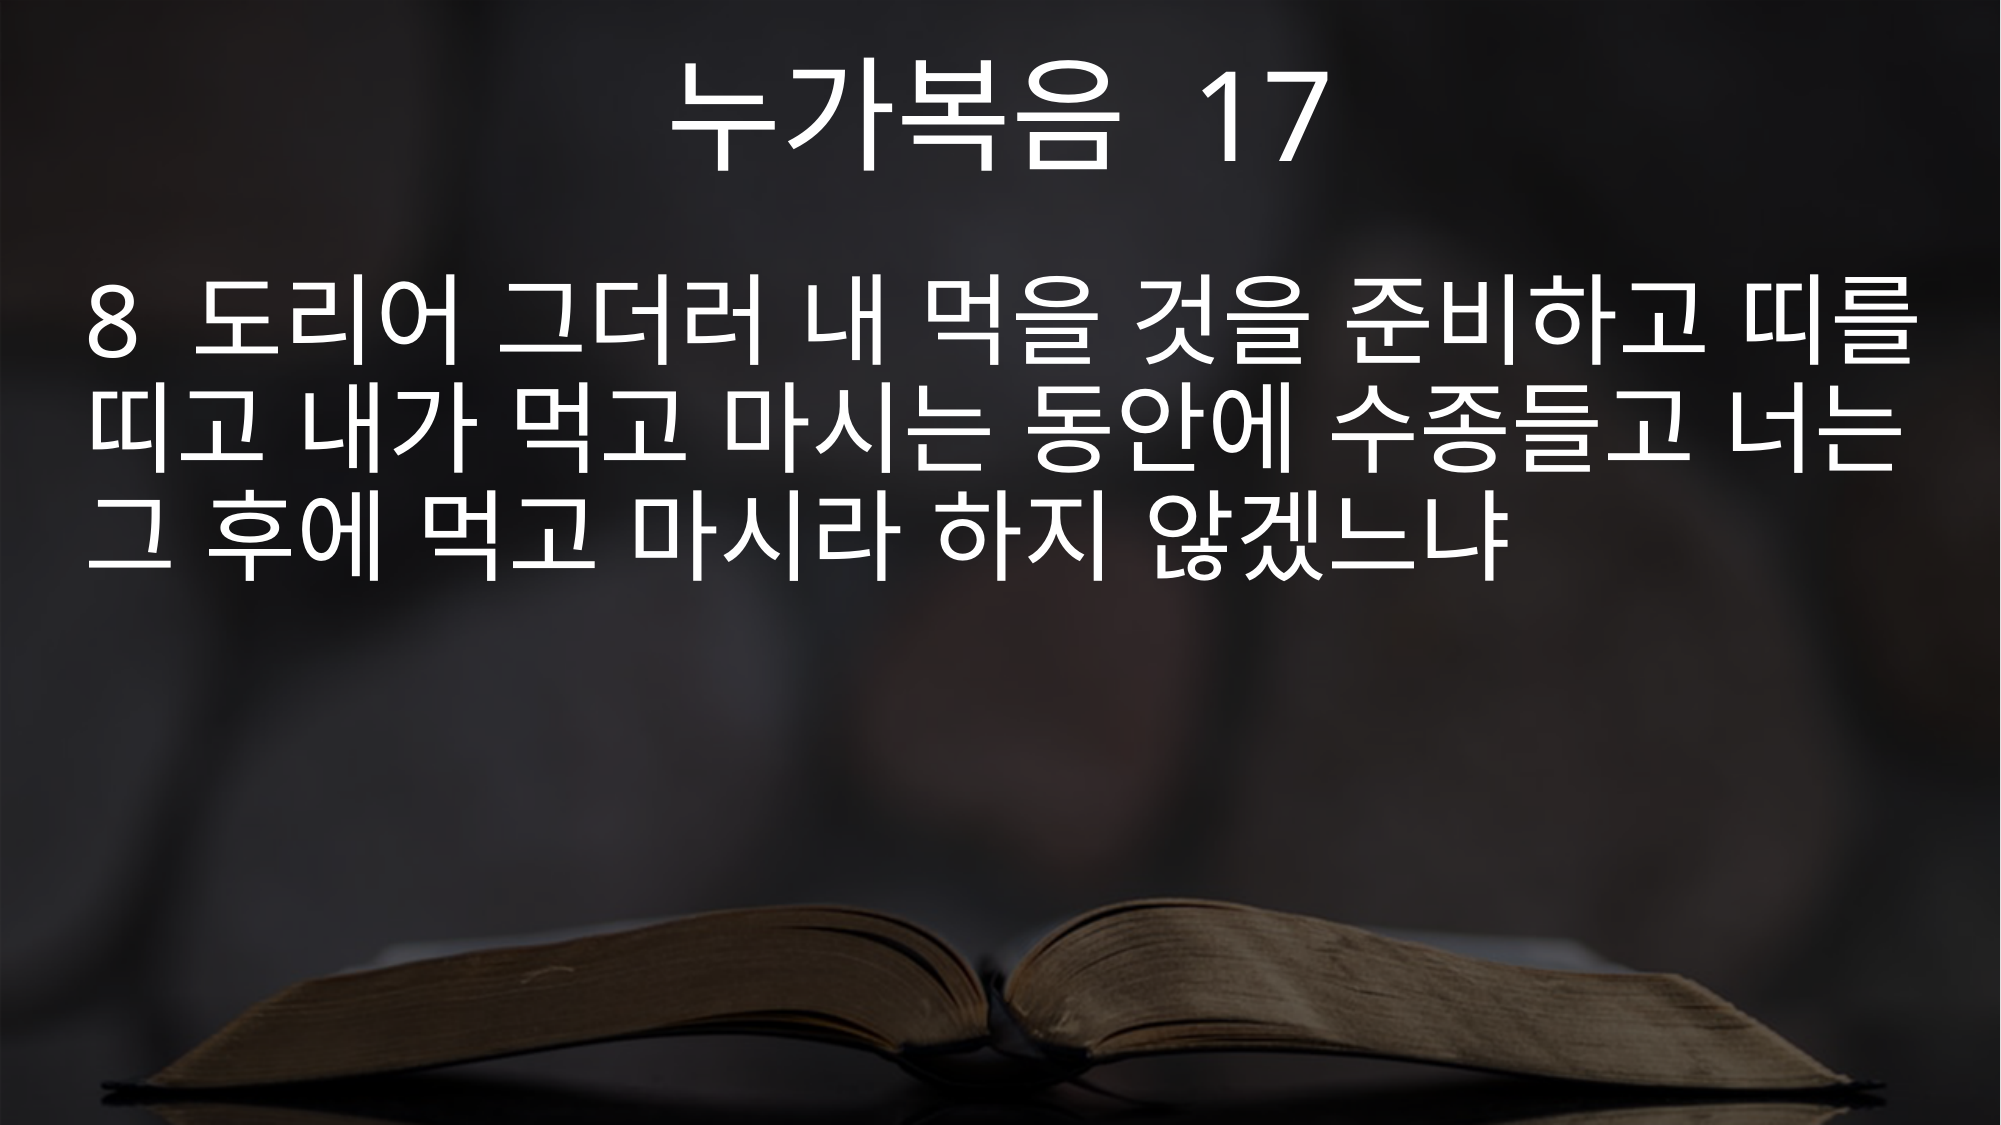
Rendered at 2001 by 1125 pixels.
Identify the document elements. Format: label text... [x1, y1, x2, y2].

picture [0, 0, 2001, 1125]
list 8 도리어 그더러 내 먹을 것을 준비하고 띠를 띠고 내가 먹고 마시는 동안에 수종들고 너는 그 후에 먹고 마시라 하지 않겠느냐 [69, 263, 1953, 423]
footer 누가복음 17 [0, 32, 2000, 192]
